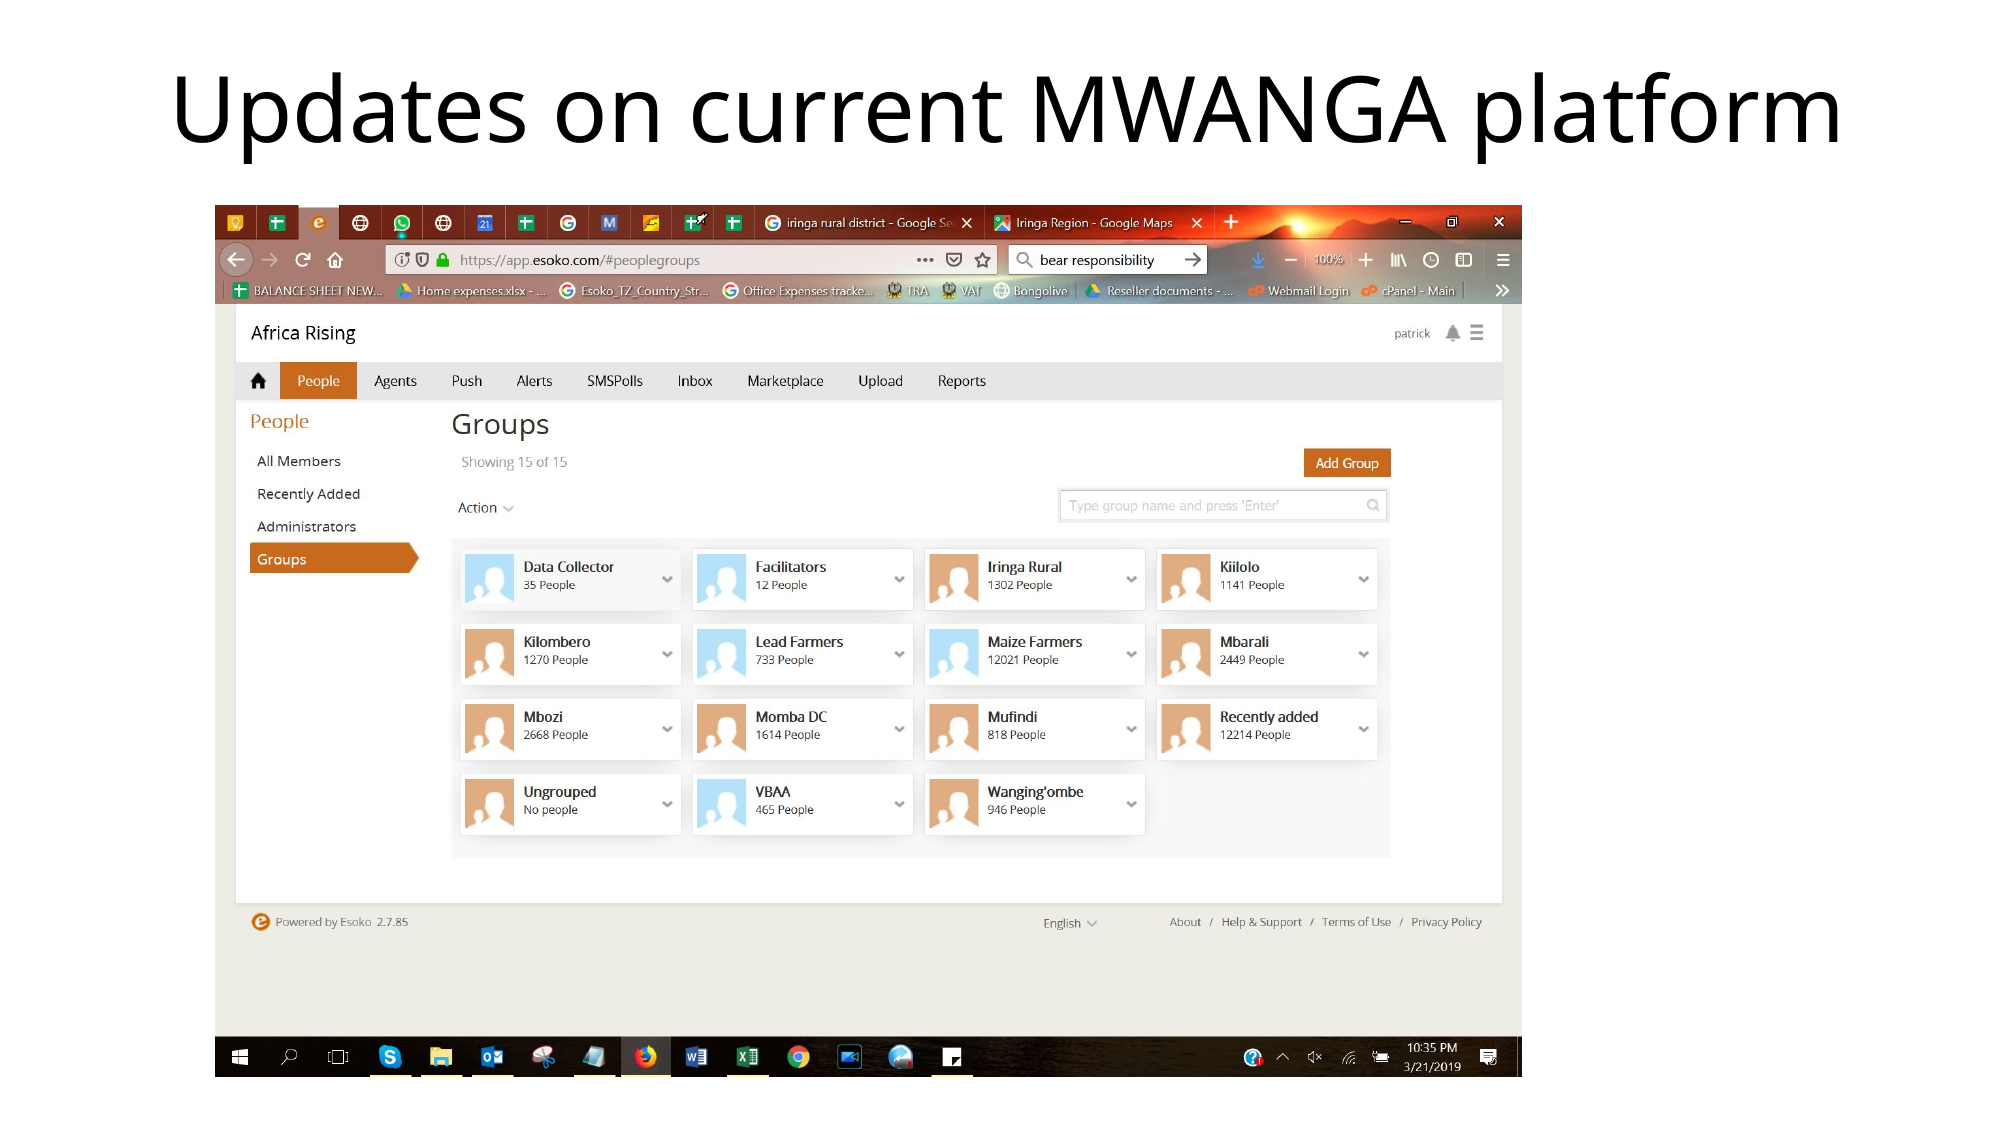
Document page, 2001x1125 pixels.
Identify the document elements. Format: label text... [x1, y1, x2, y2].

picture [215, 205, 1522, 1077]
text_box Updates on current MWANGA platform [154, 55, 1880, 274]
